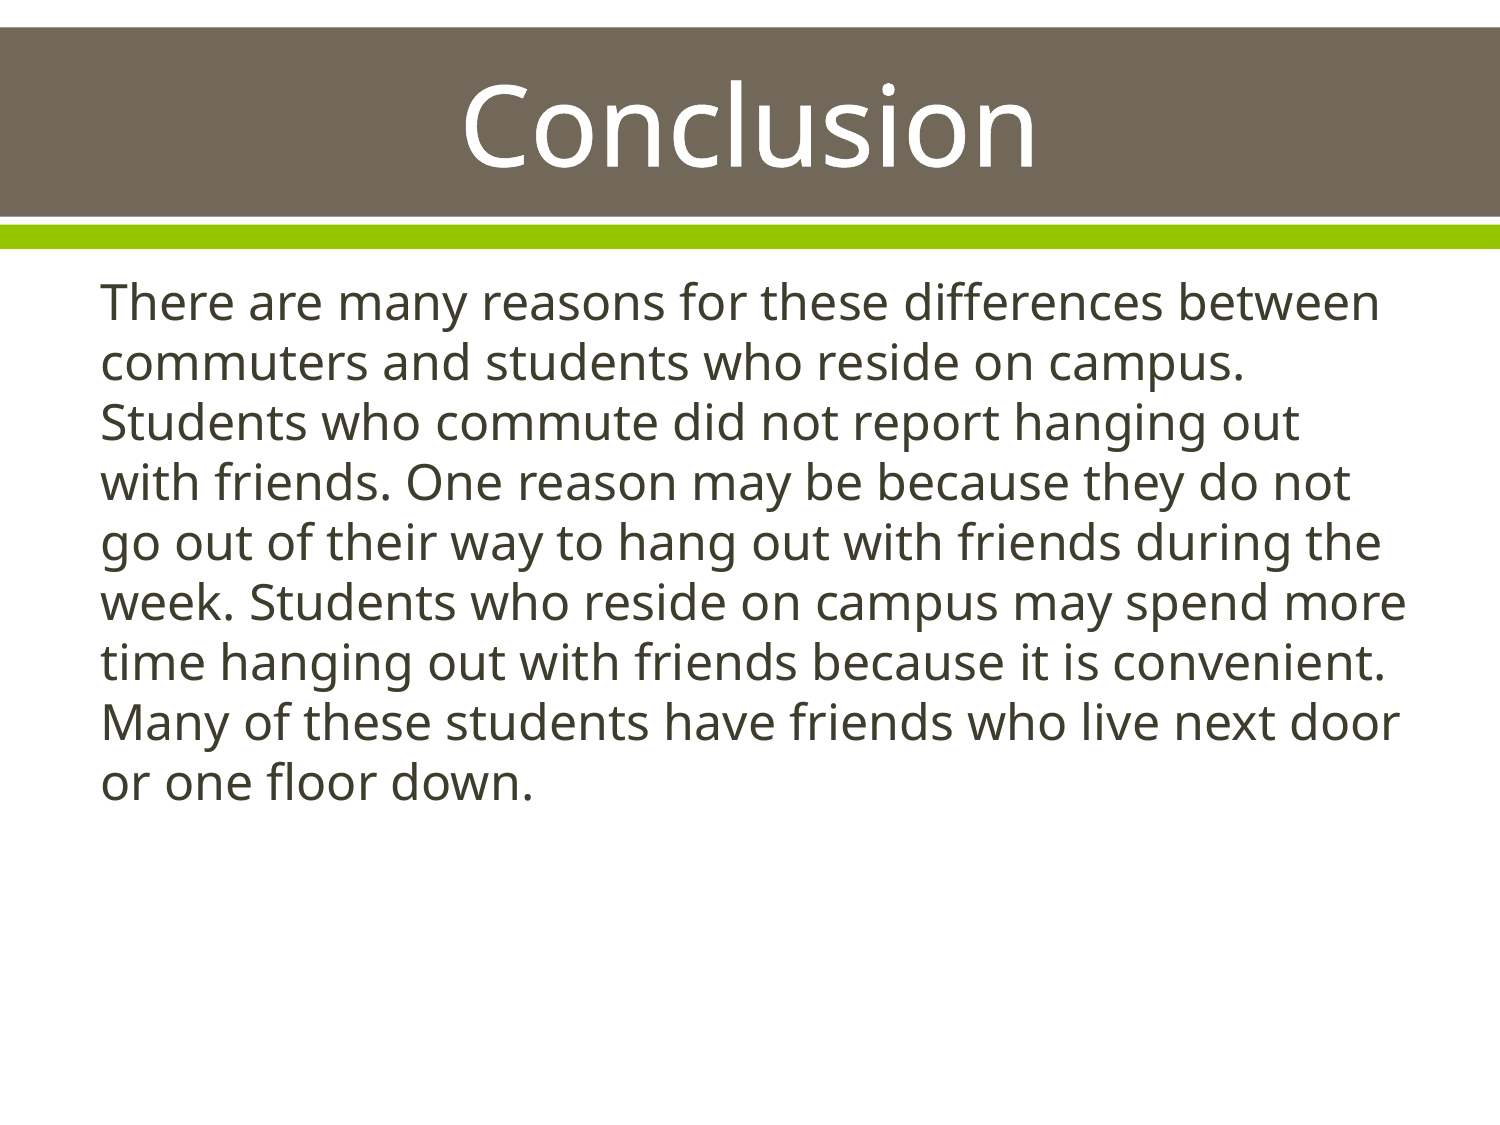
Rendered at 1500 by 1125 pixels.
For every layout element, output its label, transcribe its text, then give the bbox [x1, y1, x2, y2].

list There are many reasons for these differences between commuters and students who reside on campus. Students who commute did not report hanging out with friends. One reason may be because they do not go out of their way to hang out with friends during the week. Students who reside on campus may spend more time hanging out with friends because it is convenient. Many of these students have friends who live next door or one floor down. [75, 262, 1425, 1005]
title Conclusion [75, 29, 1425, 213]
